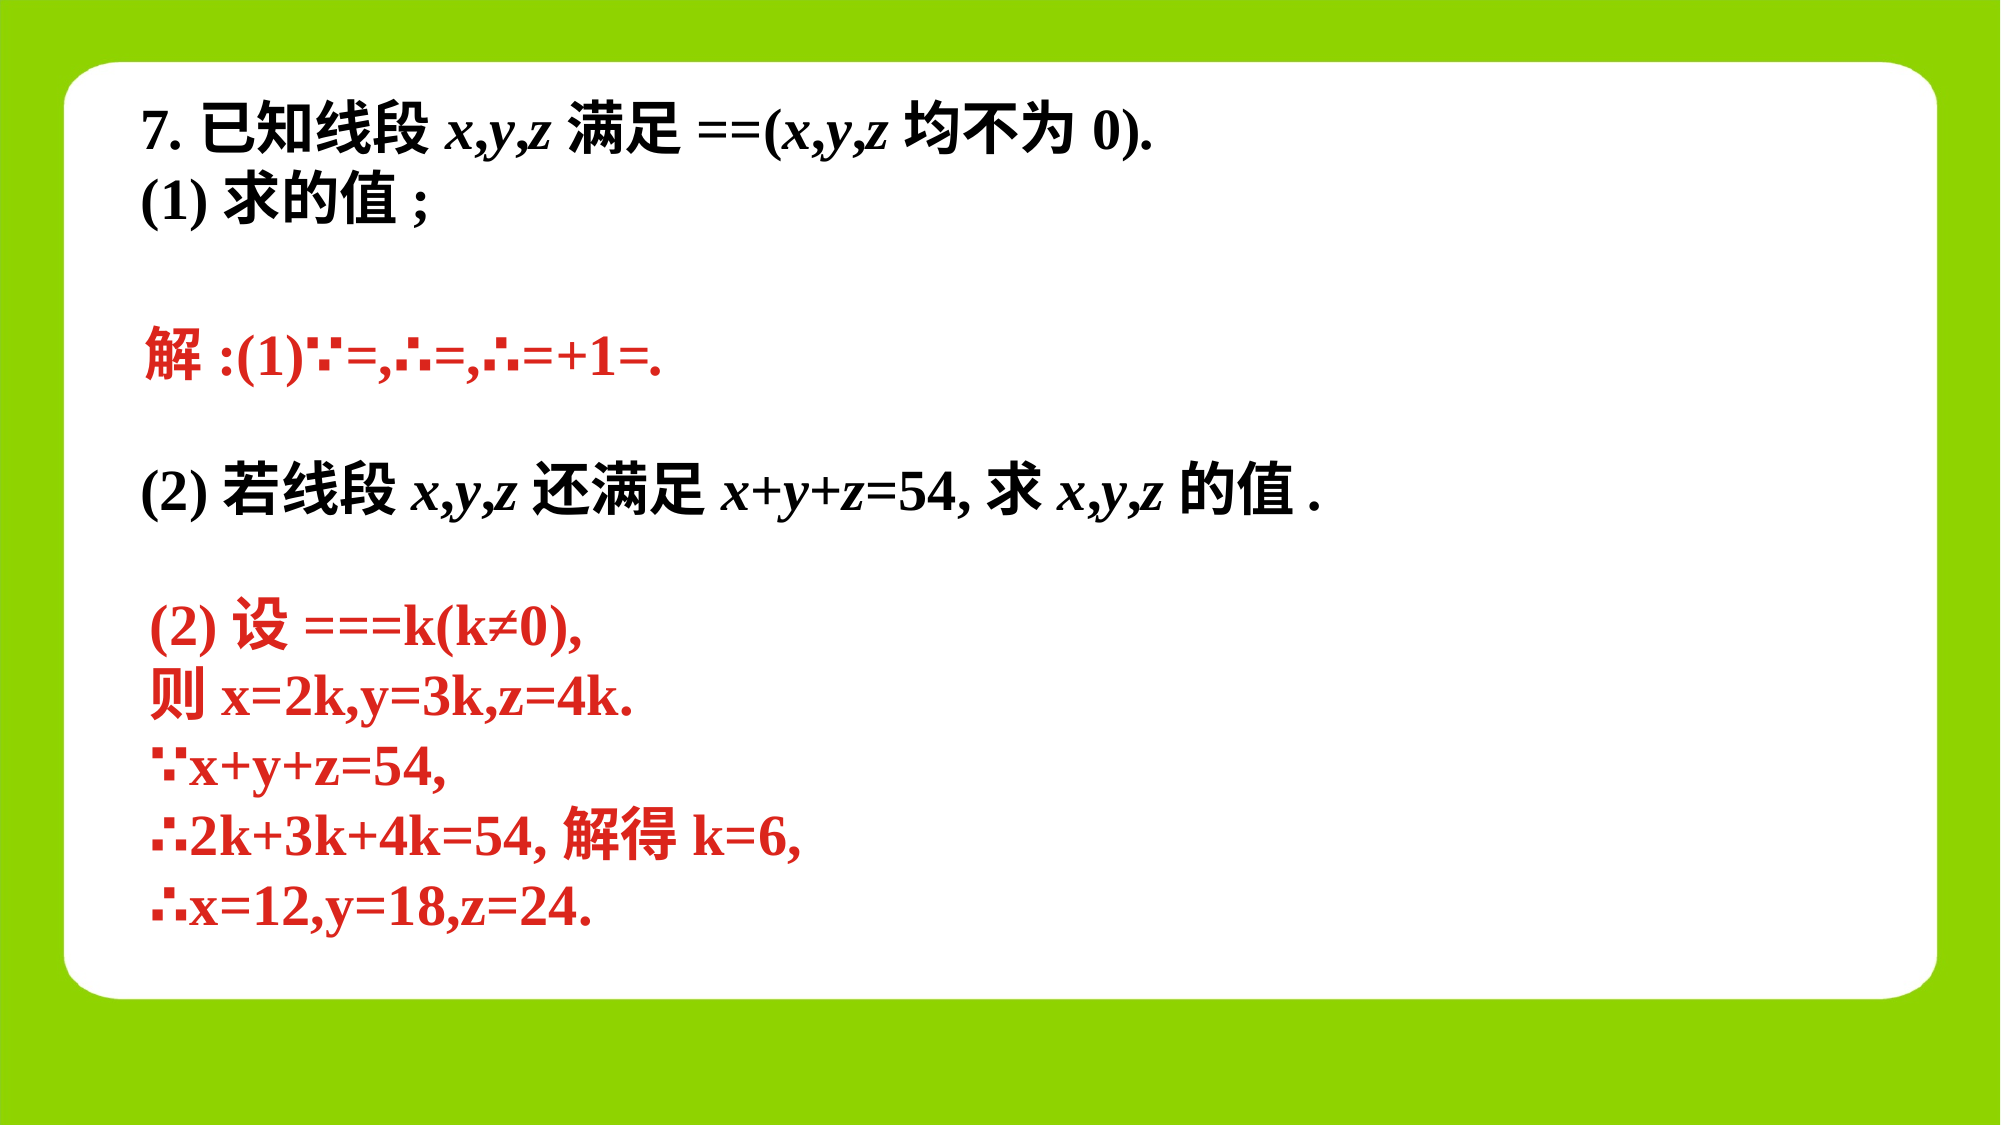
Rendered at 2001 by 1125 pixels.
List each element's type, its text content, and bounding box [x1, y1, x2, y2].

picture [0, 0, 2001, 1125]
text_box (2)若线段x,y,z还满足x+y+z=54,求x,y,z的值. [125, 444, 1615, 530]
